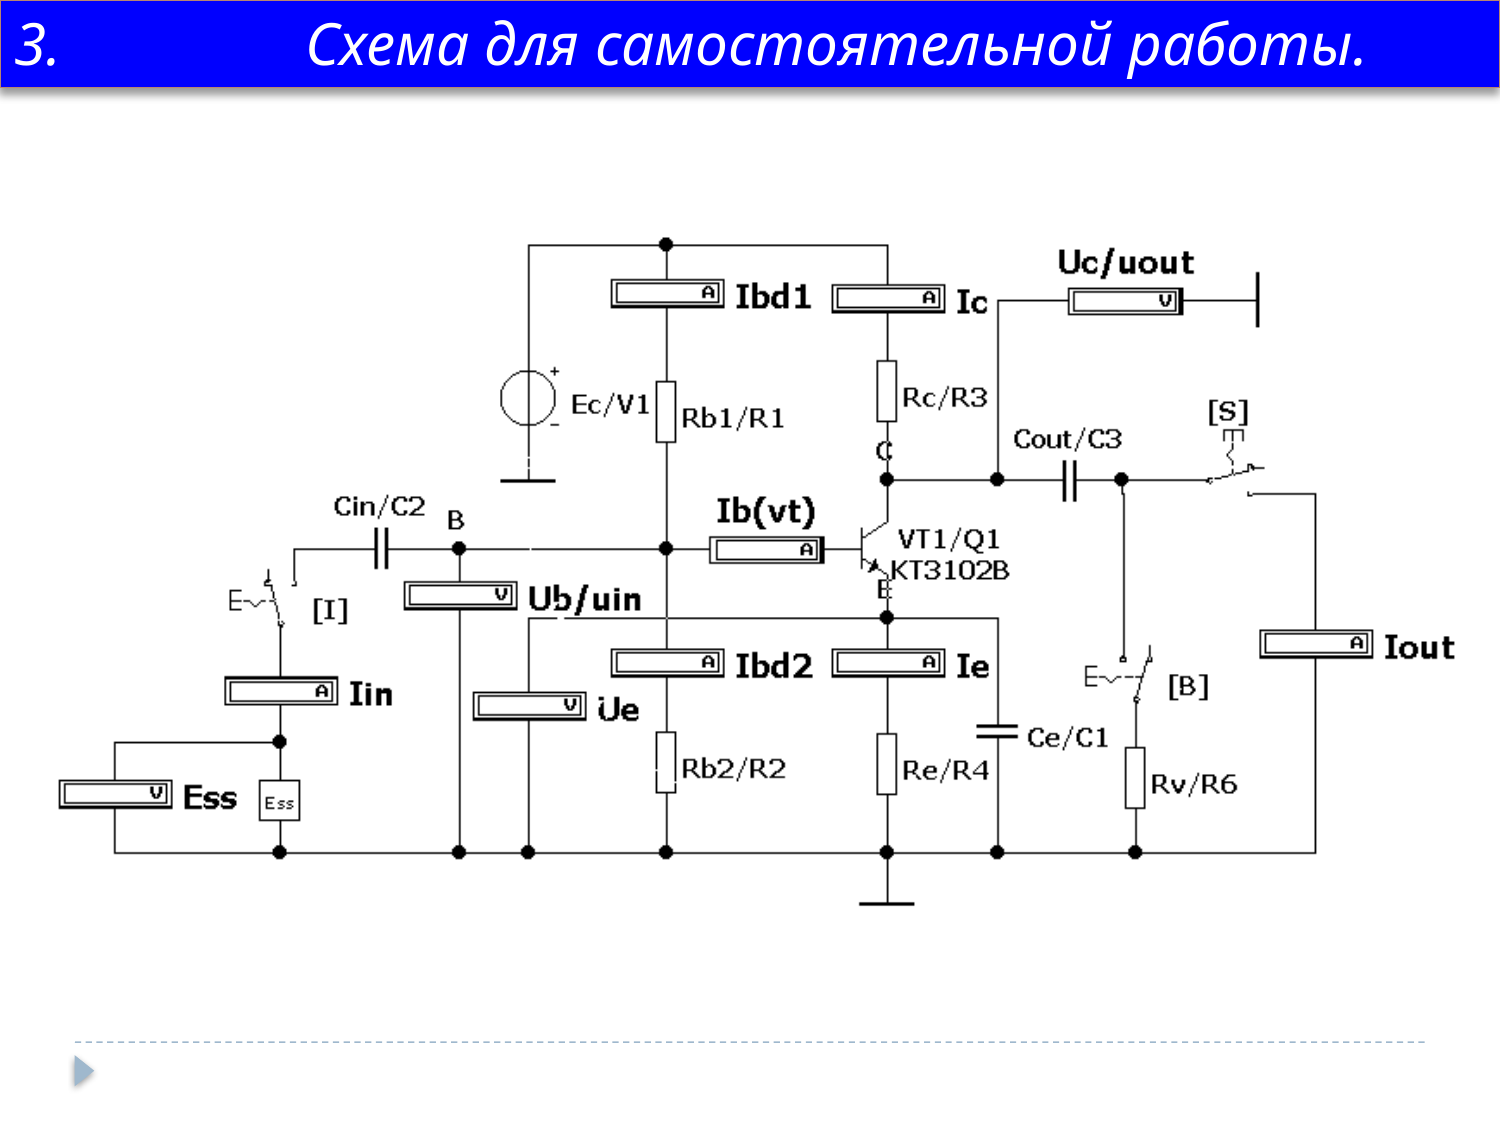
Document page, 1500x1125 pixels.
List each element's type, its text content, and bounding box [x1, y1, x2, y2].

text_box 3. Схема для самостоятельной работы. [0, 0, 1500, 88]
picture [16, 212, 1484, 913]
